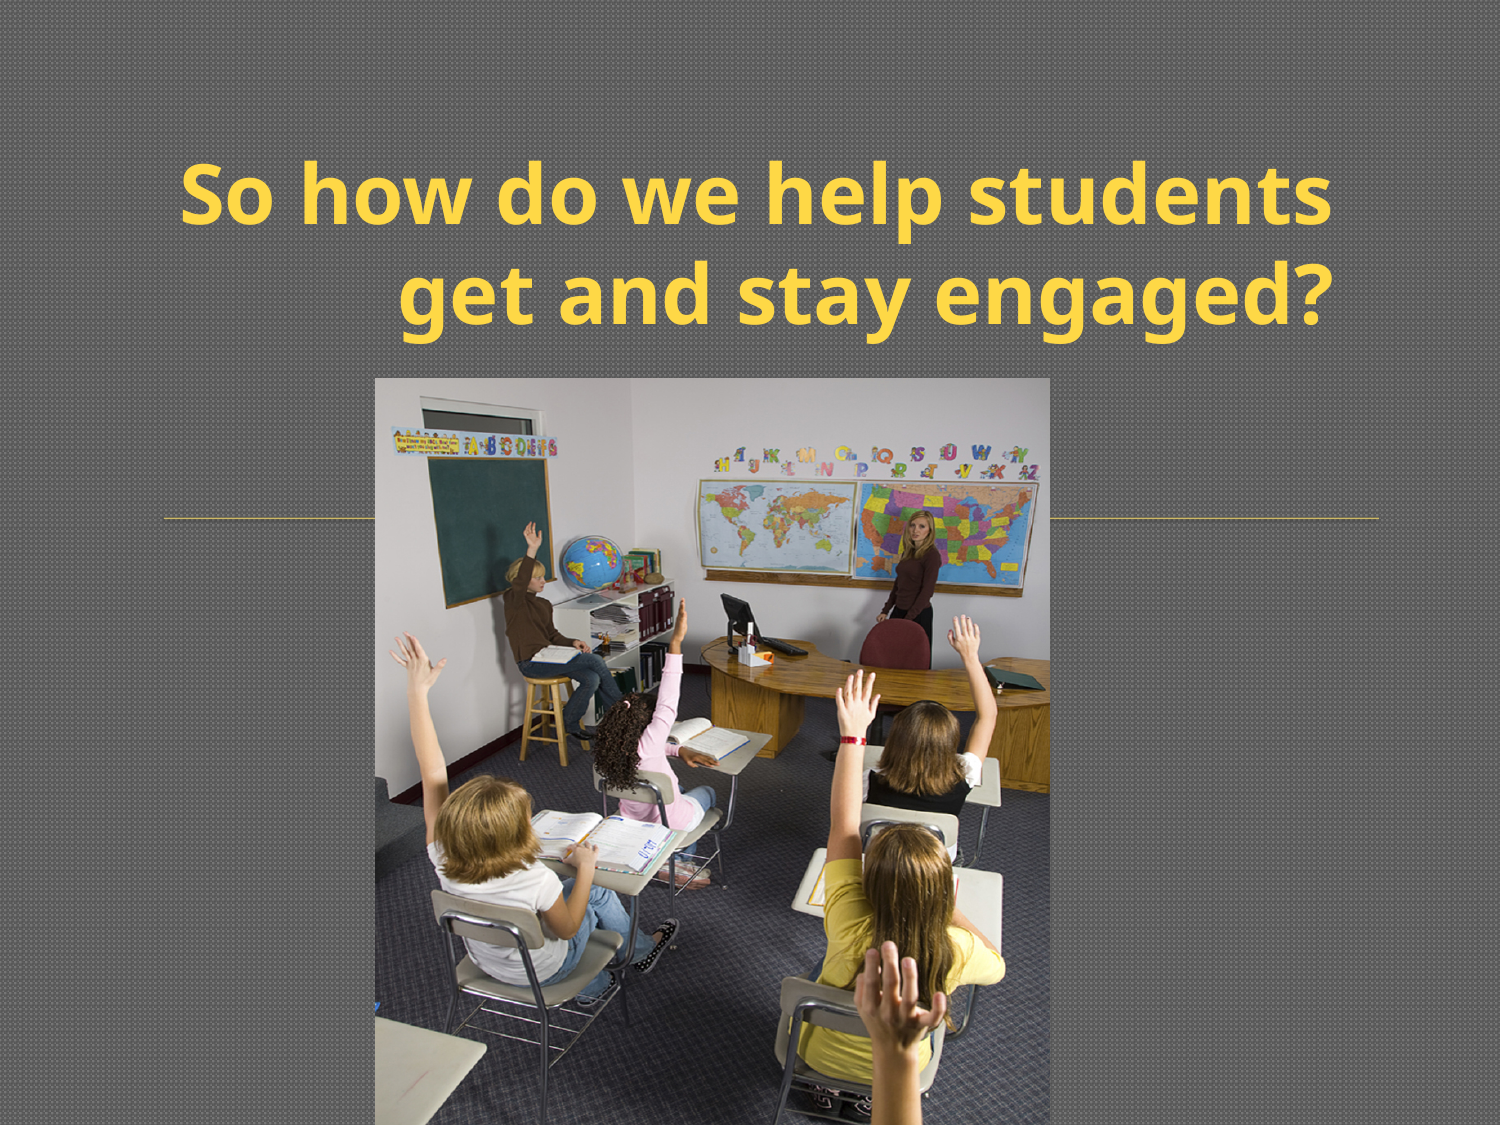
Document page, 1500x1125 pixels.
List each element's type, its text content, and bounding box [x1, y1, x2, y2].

picture [374, 377, 1051, 1125]
title So how do we help students get and stay engaged? [75, 125, 1350, 349]
